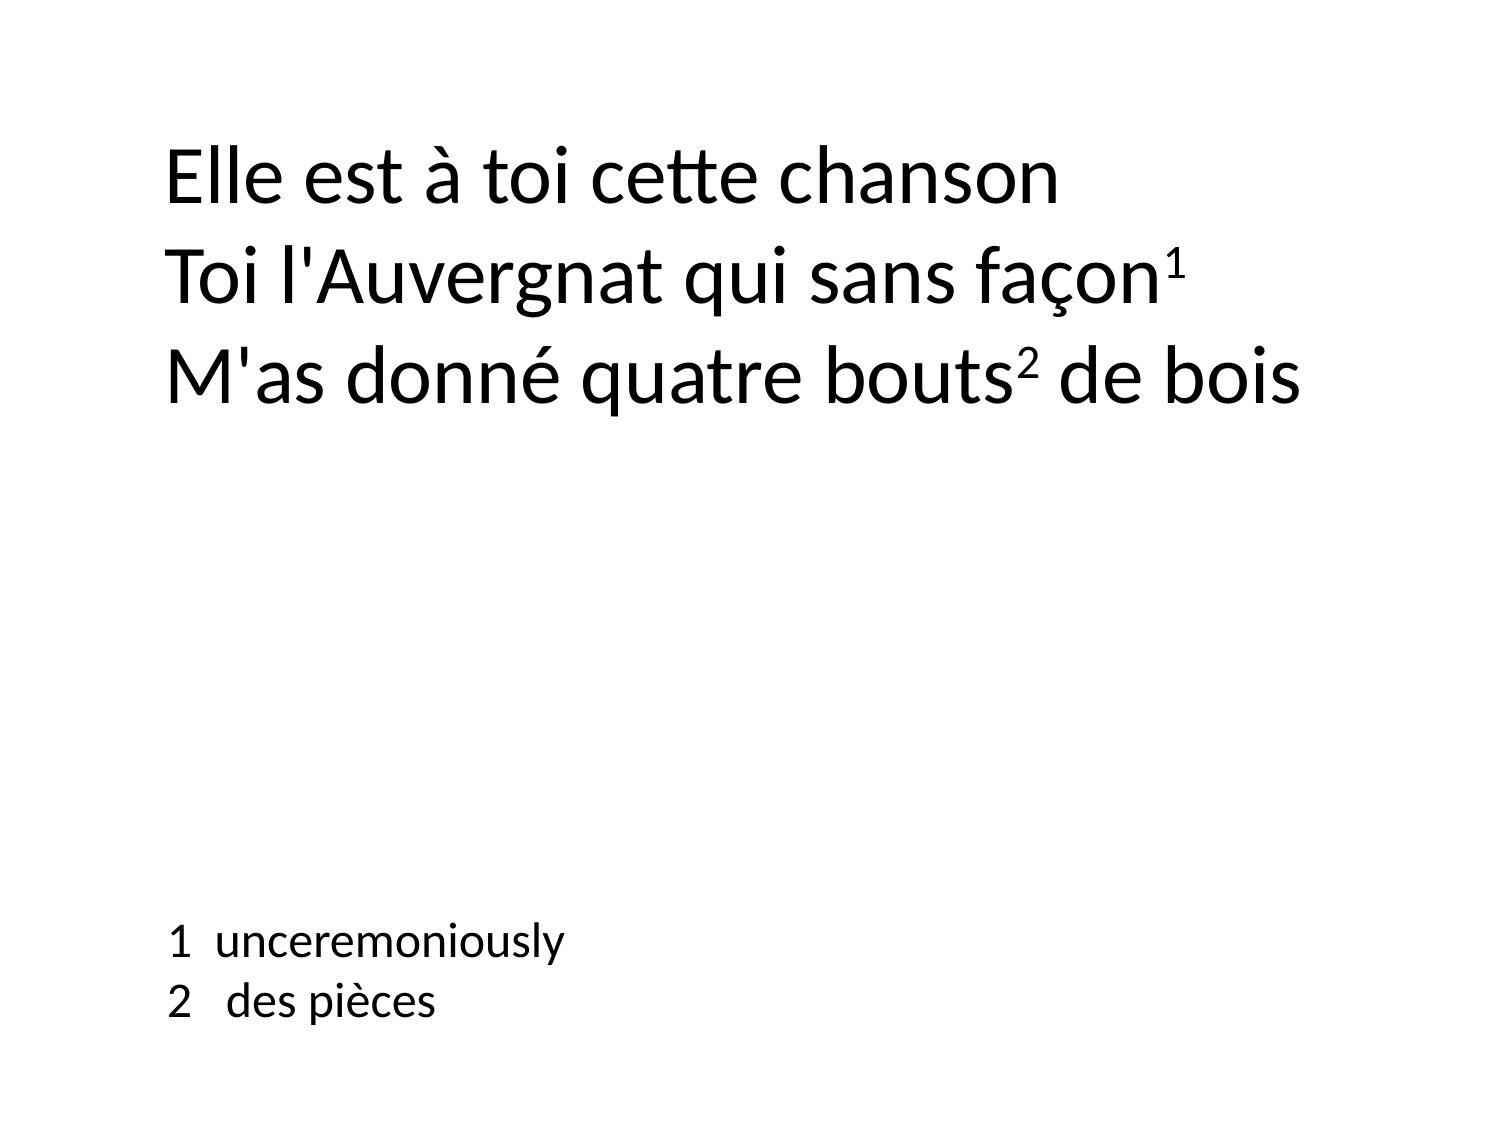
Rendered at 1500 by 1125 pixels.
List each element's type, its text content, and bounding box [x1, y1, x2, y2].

text_box 1 unceremoniously 2 des pièces [152, 899, 581, 1035]
text_box Elle est à toi cette chanson Toi l'Auvergnat qui sans façon1 M'as donné quatre bouts2 de bois [150, 112, 1450, 528]
